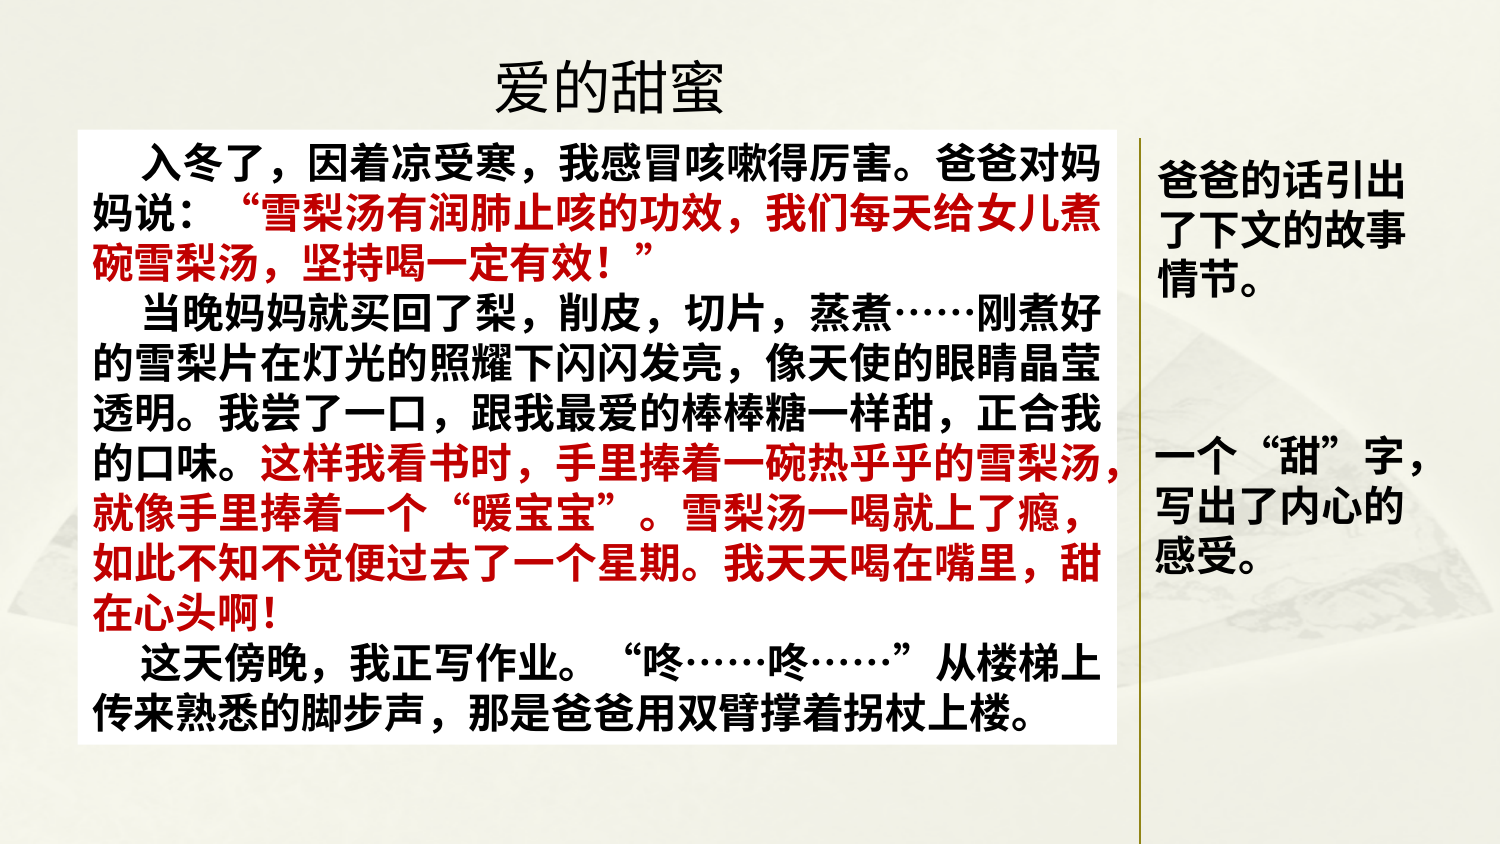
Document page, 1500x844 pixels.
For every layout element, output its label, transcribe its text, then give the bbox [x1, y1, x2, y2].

text_box 爸爸的话引出了下文的故事情节。 [1144, 145, 1438, 311]
text_box 入冬了，因着凉受寒，我感冒咳嗽得厉害。爸爸对妈妈说：“雪梨汤有润肺止咳的功效，我们每天给女儿煮碗雪梨汤，坚持喝一定有效！” 当晚妈妈就买回了梨，削皮，切片，蒸煮……刚煮好的雪梨片在灯光的照耀下闪闪发亮，像天使的眼睛晶莹透明。我尝了一口，跟我最爱的棒棒糖一样甜，正合我的口味。这样我看书时，手里捧着一碗热乎乎的雪梨汤，就像手里捧着一个“暖宝宝”。雪梨汤一喝就上了瘾，如此不知不觉便过去了一个星期。我天天喝在嘴里，甜在心头啊！ 这天傍晚，我正写作业。“咚……咚……”从楼梯上传来熟悉的脚步声，那是爸爸用双臂撑着拐杖上楼。 [77, 129, 1117, 745]
text_box 爱的甜蜜 [103, 43, 1118, 129]
text_box 一个“甜”字，写出了内心的感受。 [1144, 421, 1436, 587]
